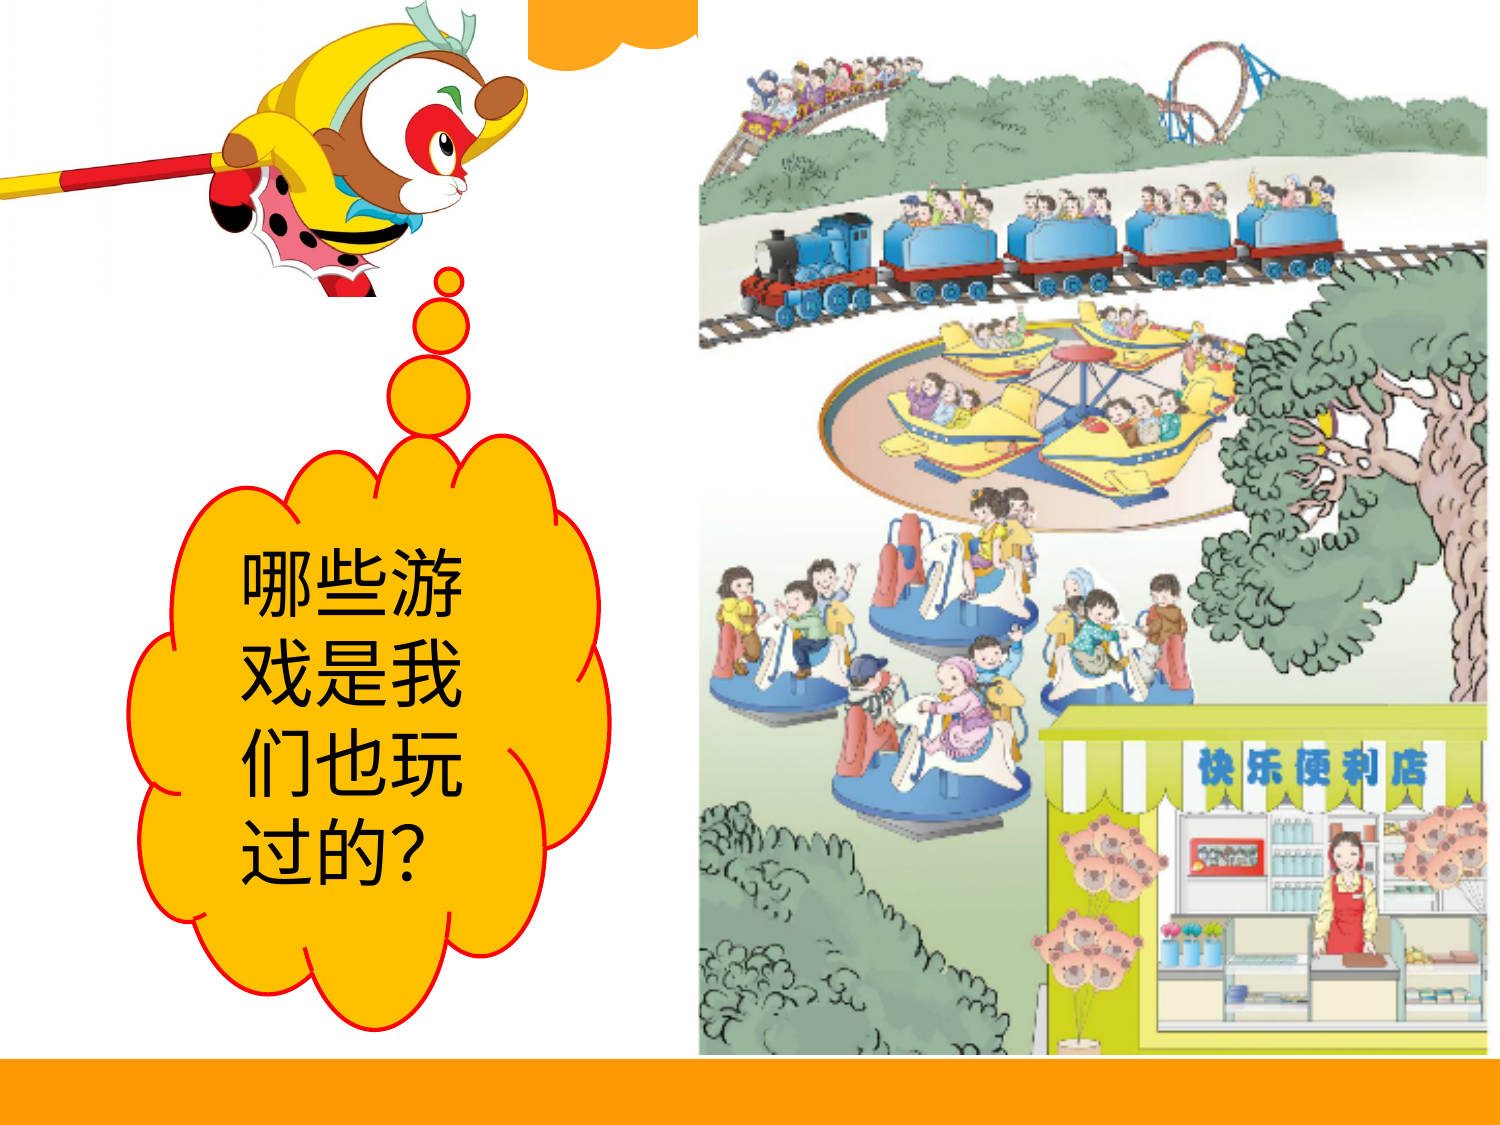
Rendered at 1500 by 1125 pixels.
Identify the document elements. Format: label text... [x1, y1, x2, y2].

picture [0, 0, 528, 297]
text_box 哪些游戏是我们也玩过的？ [128, 356, 610, 1030]
picture [698, 0, 1500, 1055]
text_box 哪些游戏是我们也玩过的？ [414, 299, 468, 353]
